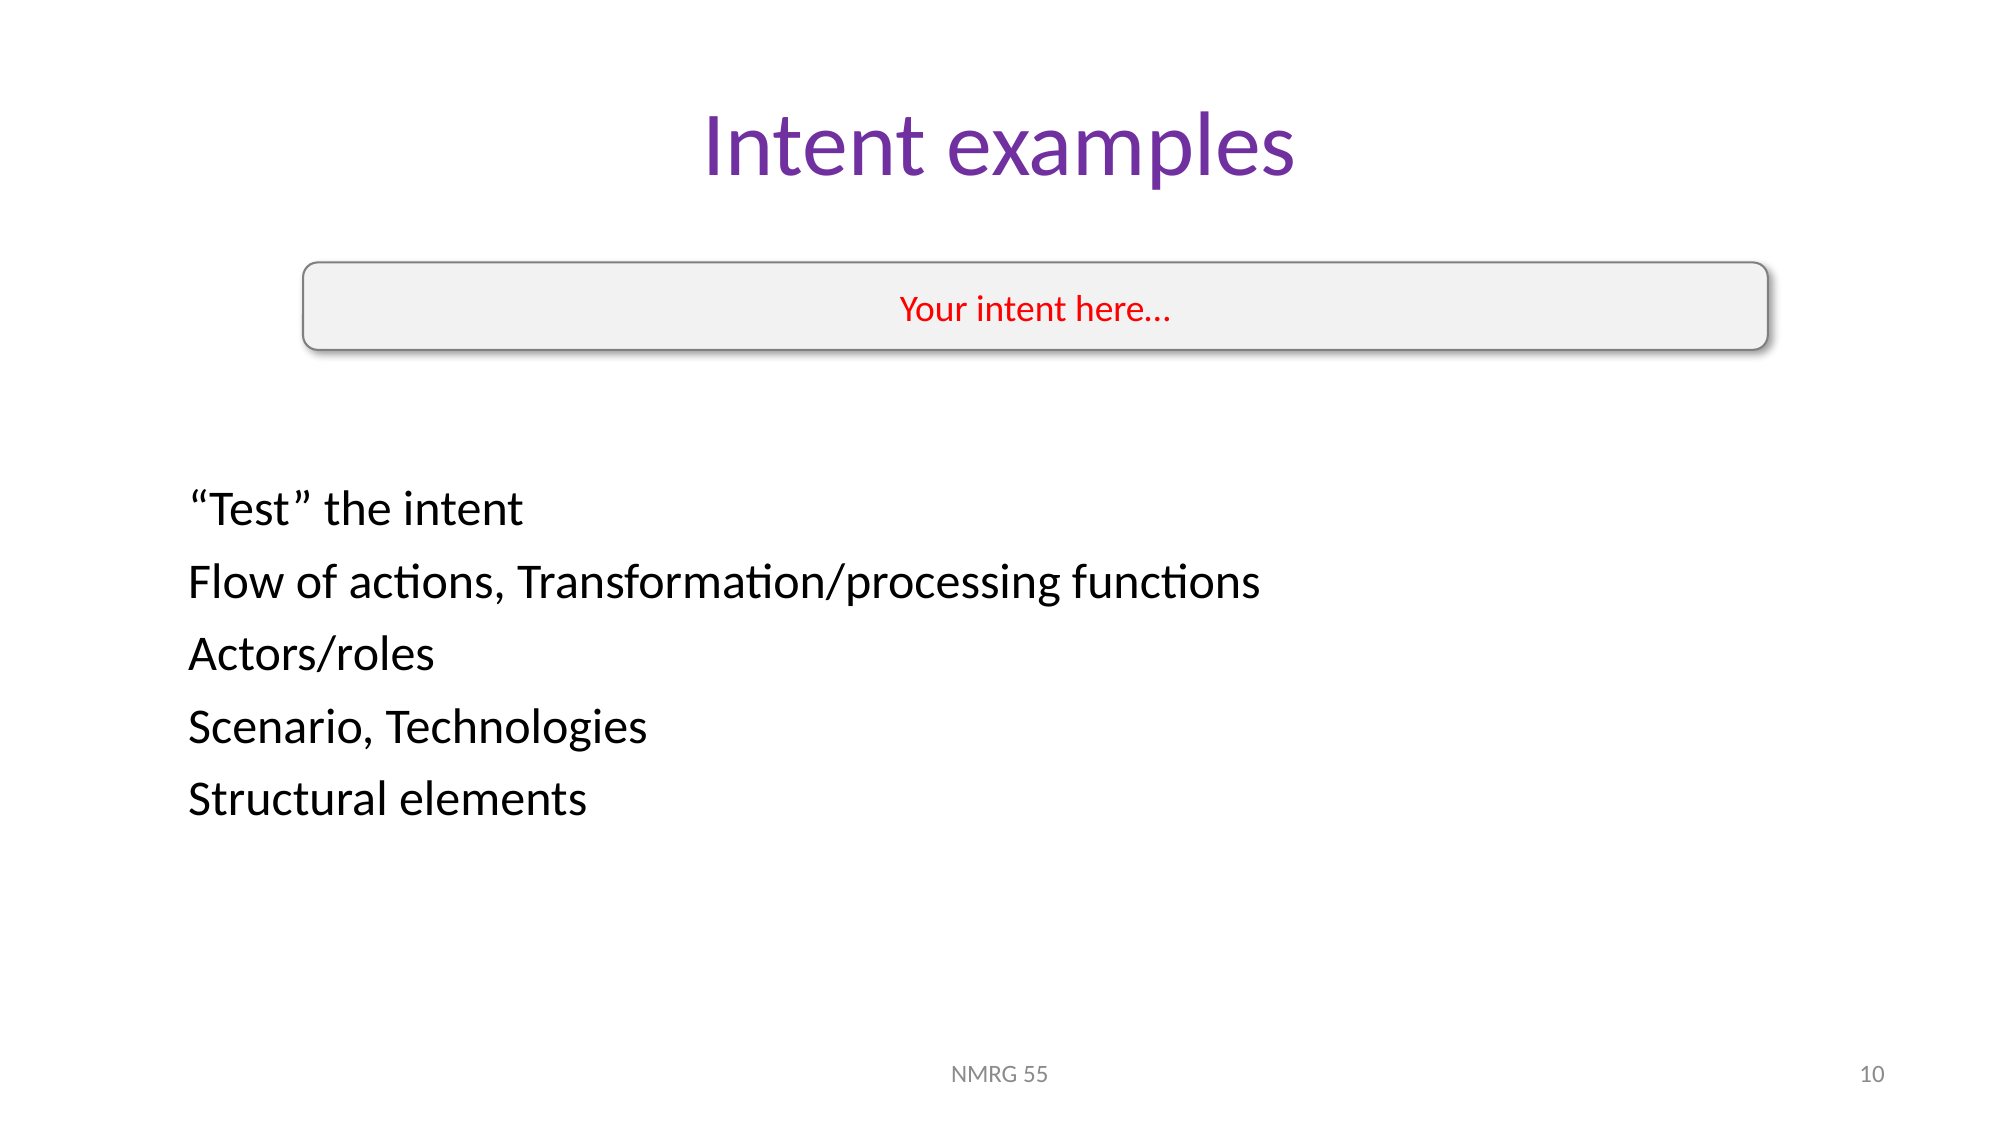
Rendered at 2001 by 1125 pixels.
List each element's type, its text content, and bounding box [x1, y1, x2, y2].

title Intent examples [99, 45, 1900, 233]
footer NMRG 55 [683, 1042, 1317, 1103]
text_box Your intent here… [300, 260, 1770, 352]
slide_number 10 [1433, 1042, 1900, 1103]
list “Test” the intent Flow of actions, Transformation/processing functions Actors/roles Scenario, Technologies Structural elements [173, 468, 1900, 1005]
